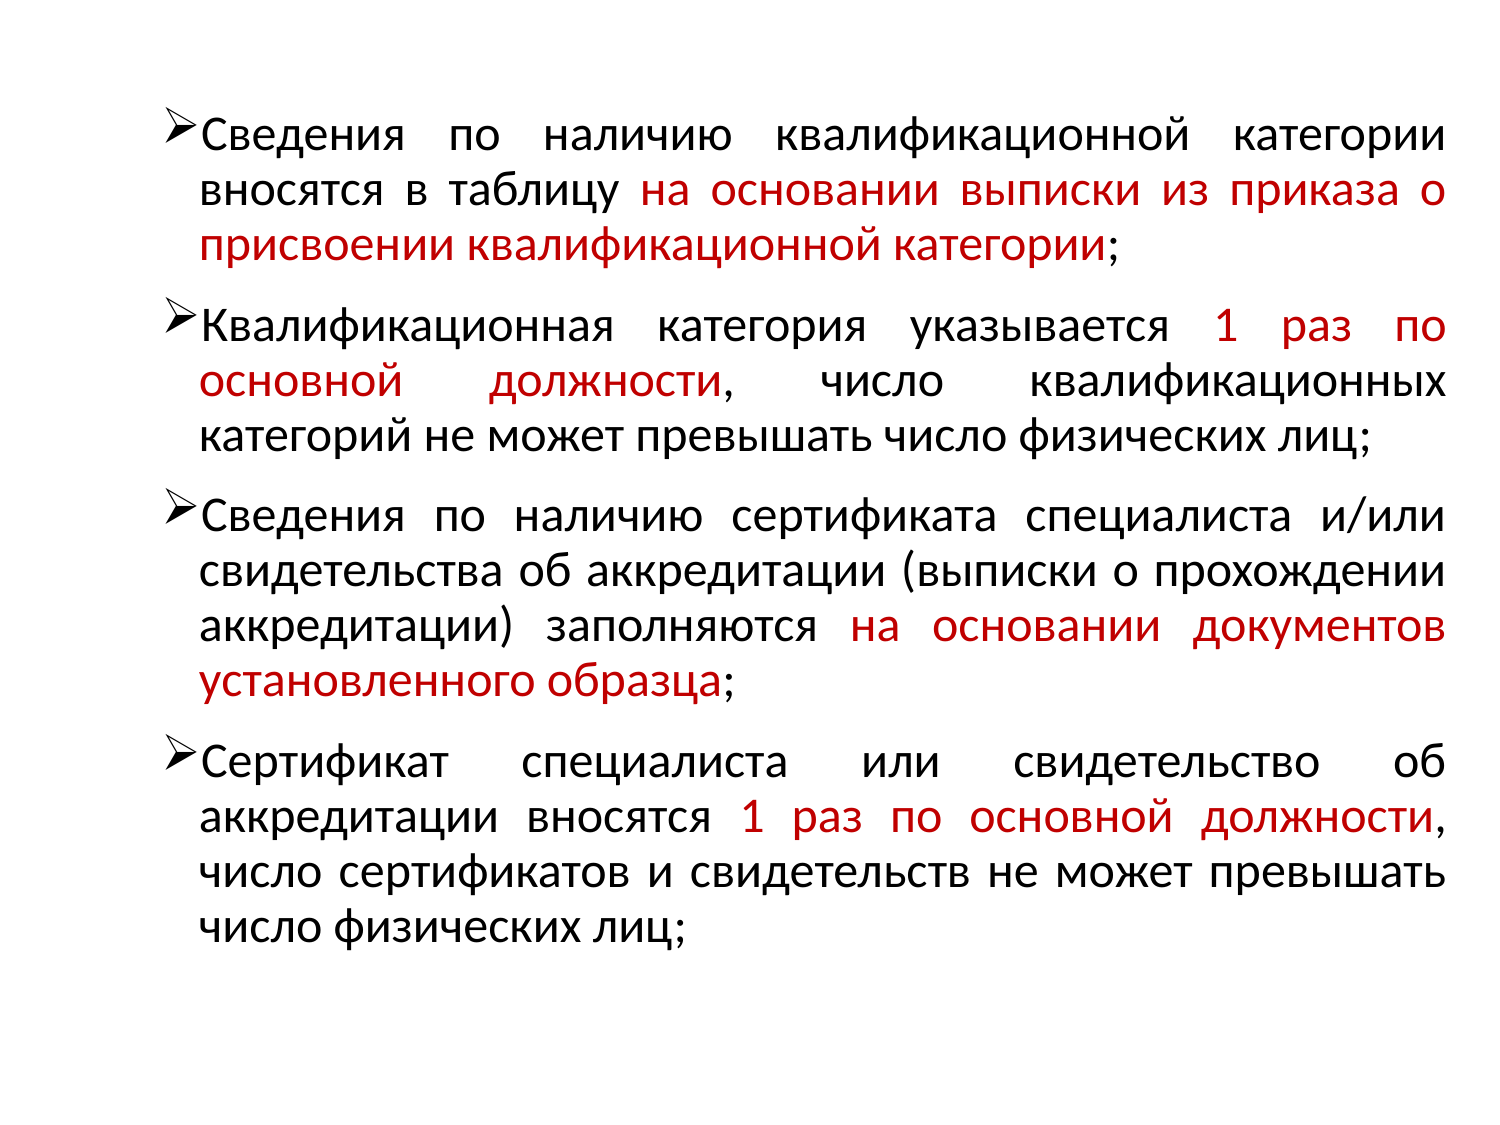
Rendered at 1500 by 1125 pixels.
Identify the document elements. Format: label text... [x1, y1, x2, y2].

list Сведения по наличию квалификационной категории вносятся в таблицу на основании выписки из приказа о присвоении квалификационной категории; Квалификационная категория указывается 1 раз по основной должности, число квалификационных категорий не может превышать число физических лиц; Сведения по наличию сертификата специалиста и/или свидетельства об аккредитации (выписки о прохождении аккредитации) заполняются на основании документов установленного образца; Сертификат специалиста или свидетельство об аккредитации вносятся 1 раз по основной должности, число сертификатов и свидетельств не может превышать число физических лиц; [123, 101, 1447, 961]
